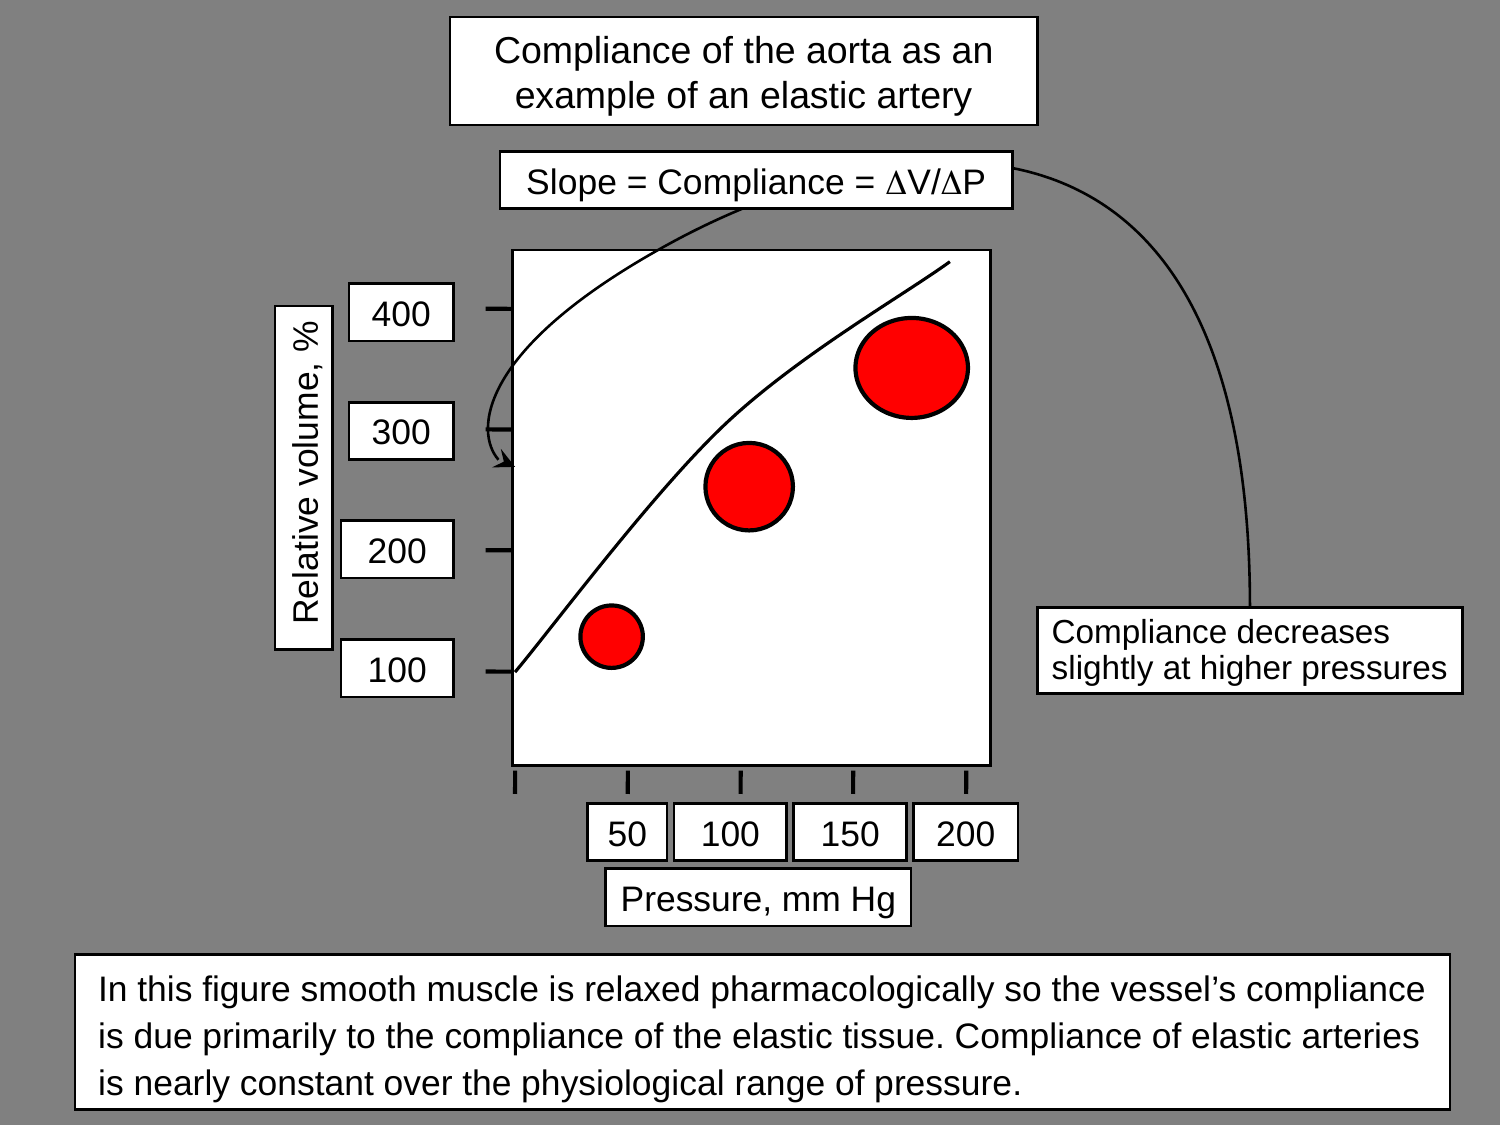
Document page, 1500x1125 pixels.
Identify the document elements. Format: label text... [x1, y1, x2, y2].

title Compliance of the aorta as an example of an elastic artery [449, 16, 1039, 126]
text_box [274, 149, 1463, 930]
text_box In this figure smooth muscle is relaxed pharmacologically so the vessel’s compliance is due primarily to the compliance of the elastic tissue. Compliance of elastic arteries is nearly constant over the physiological range of pressure. [75, 954, 1450, 1110]
